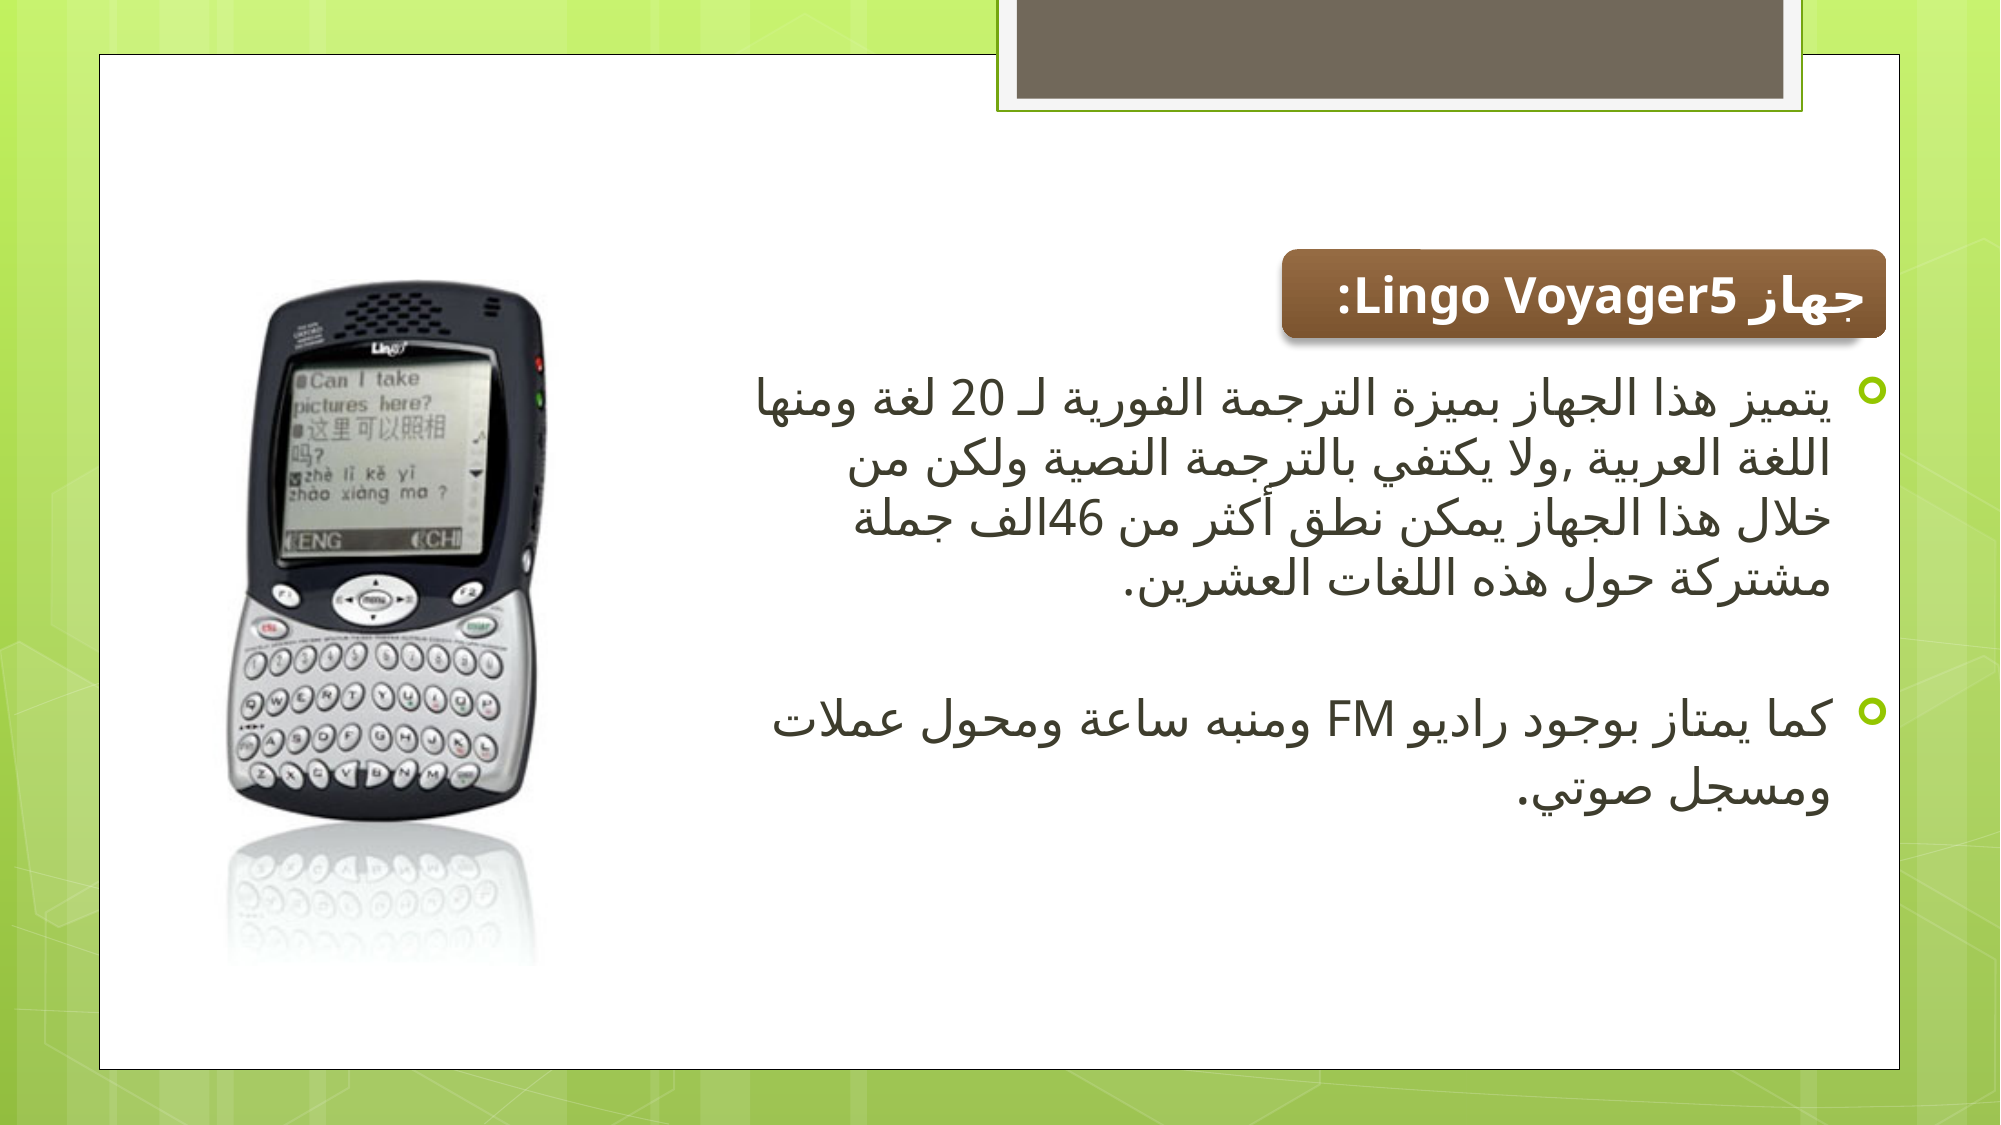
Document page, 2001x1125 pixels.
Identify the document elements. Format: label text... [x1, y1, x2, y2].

picture [112, 279, 658, 966]
list يتميز هذا الجهاز بميزة الترجمة الفورية لـ 20 لغة ومنها اللغة العربية ,ولا يكتفي بالترجمة النصية ولكن من خلال هذا الجهاز يمكن نطق أكثر من 46الف جملة مشتركة حول هذه اللغات العشرين. كما يمتاز بوجود راديو FM ومنبه ساعة ومحول عملات ومسجل صوتي. [722, 357, 1905, 962]
text_box جهاز Lingo Voyager5: [1282, 249, 1887, 339]
